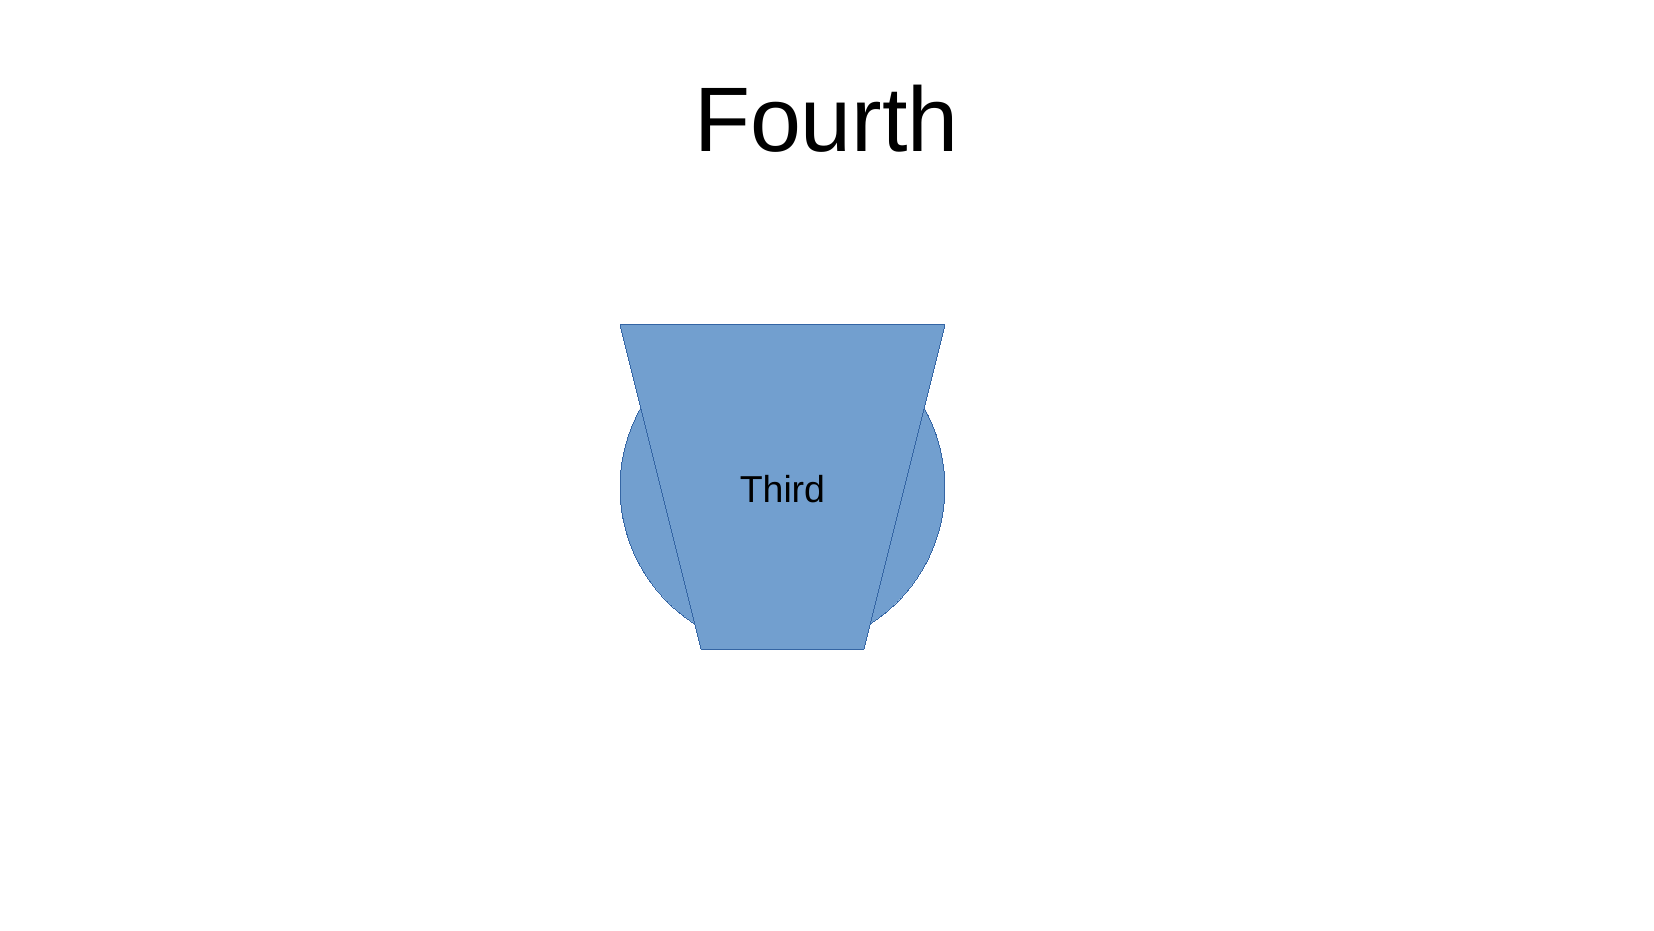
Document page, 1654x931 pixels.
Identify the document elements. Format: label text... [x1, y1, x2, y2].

text_box Third [620, 324, 945, 650]
text_box [871, 409, 945, 624]
title Fourth [82, 37, 1571, 193]
text_box [620, 409, 694, 624]
